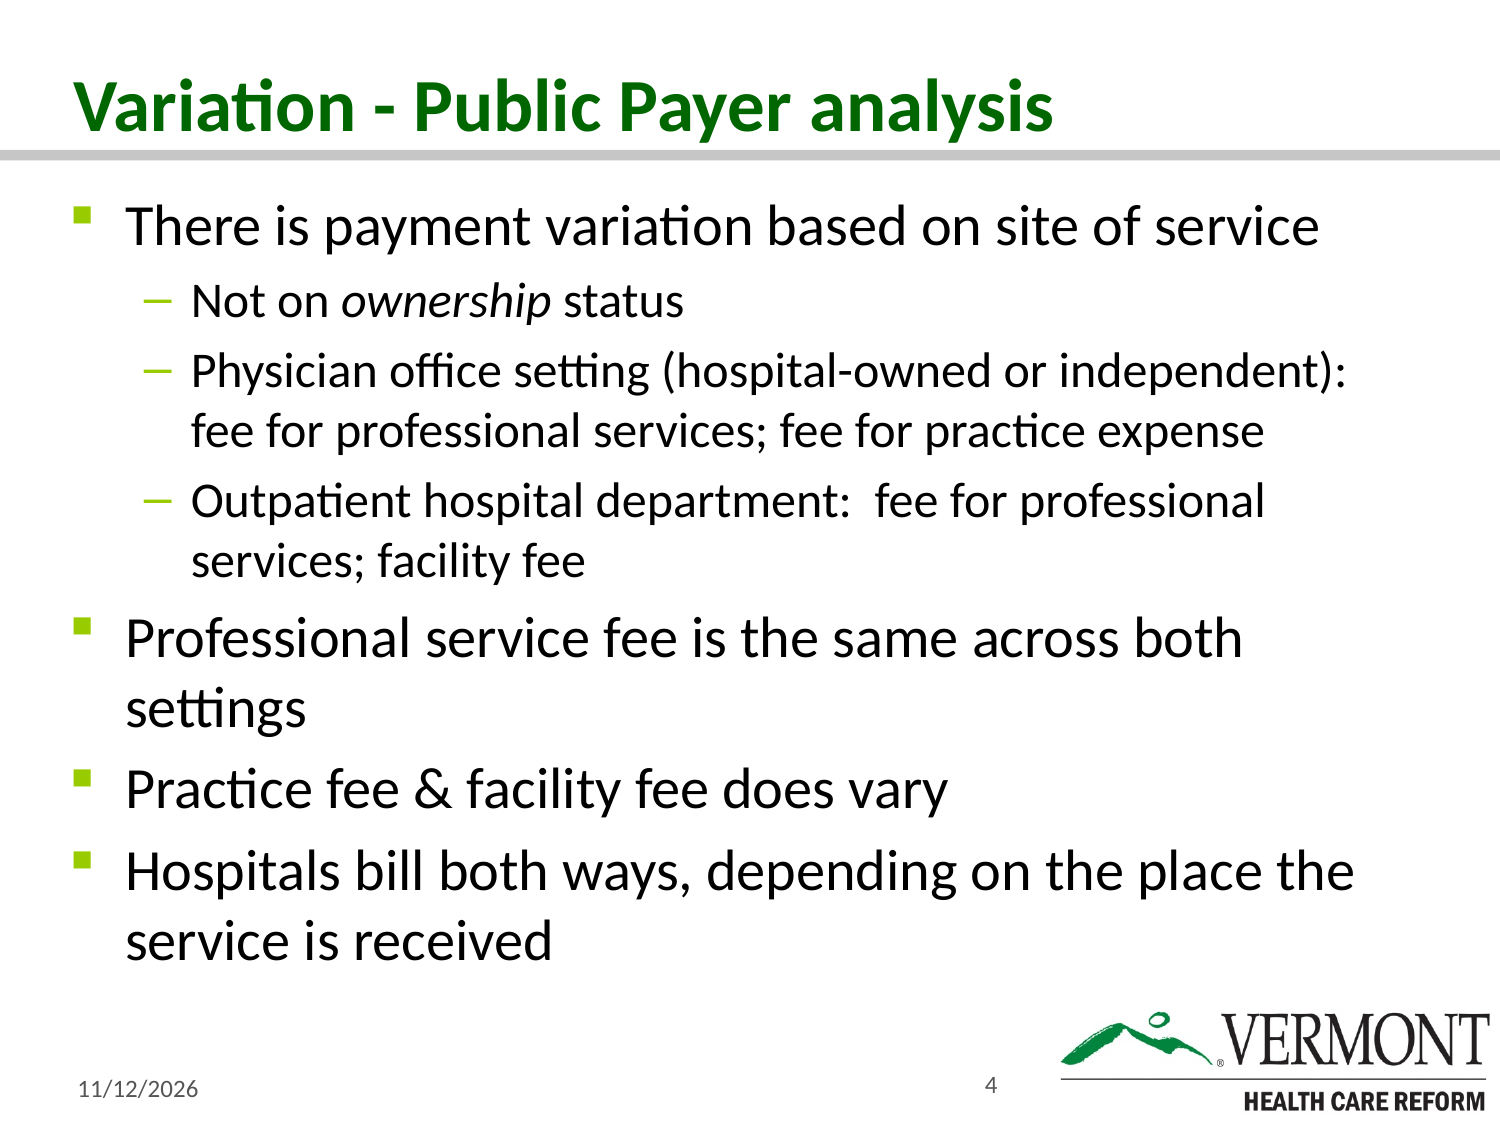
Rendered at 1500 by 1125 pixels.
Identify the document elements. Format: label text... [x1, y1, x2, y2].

title Variation - Public Payer analysis [58, 4, 1409, 155]
list There is payment variation based on site of service Not on ownership status Physician office setting (hospital-owned or independent): fee for professional services; fee for practice expense Outpatient hospital department: fee for professional services; facility fee Professional service fee is the same across both settings Practice fee & facility fee does vary Hospitals bill both ways, depending on the place the service is received [53, 179, 1405, 923]
slide_number 4 [950, 1060, 1013, 1113]
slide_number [62, 1055, 413, 1120]
picture [1050, 998, 1500, 1124]
